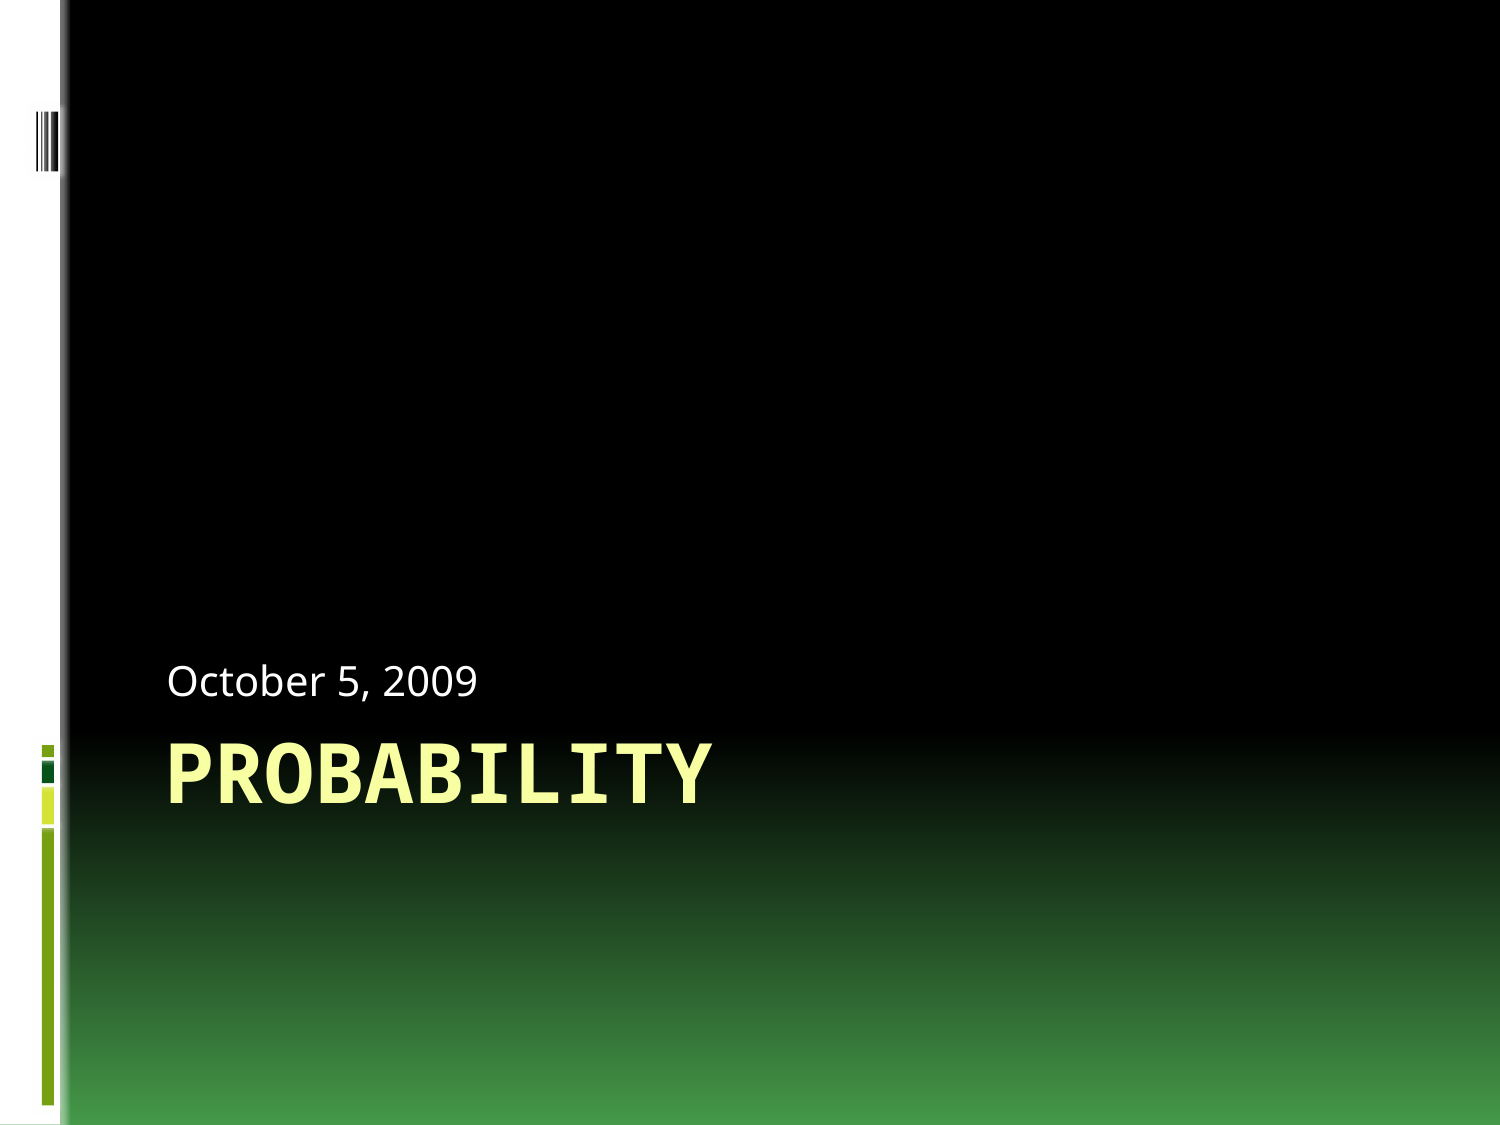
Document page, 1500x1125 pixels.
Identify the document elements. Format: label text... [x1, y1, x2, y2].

title Probability [150, 713, 1425, 1037]
subtitle October 5, 2009 [150, 464, 1425, 713]
